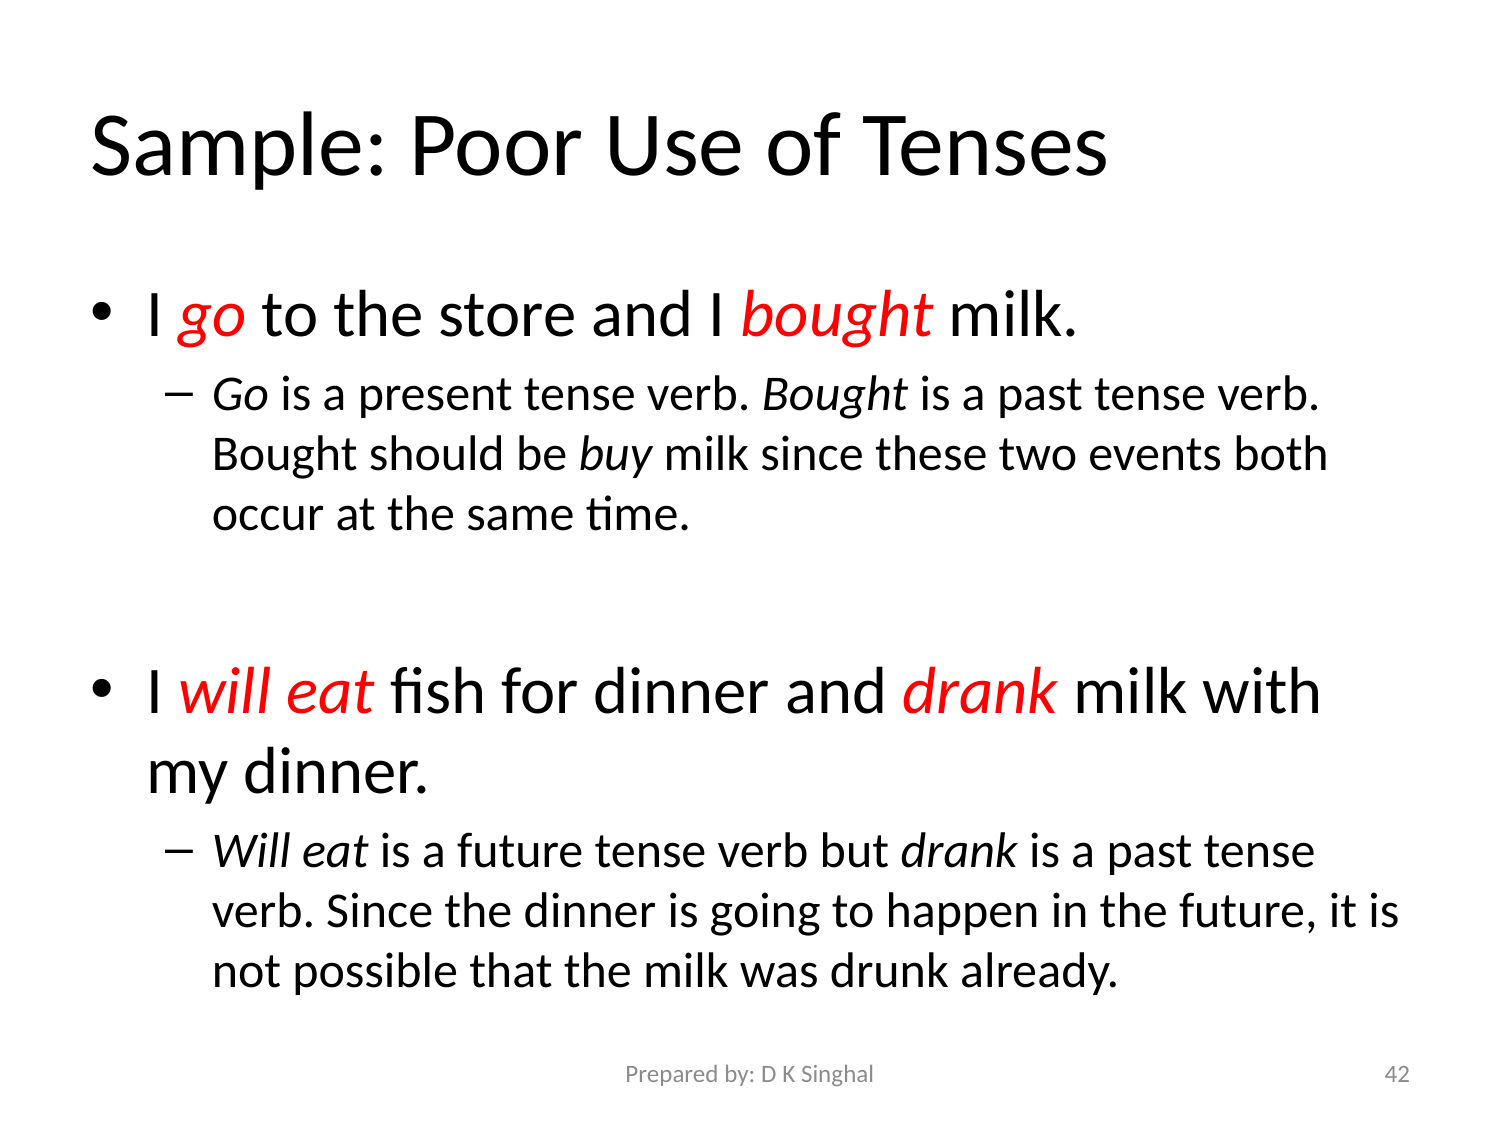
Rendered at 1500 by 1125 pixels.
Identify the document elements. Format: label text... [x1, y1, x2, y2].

list I go to the store and I bought milk. Go is a present tense verb. Bought is a past tense verb. Bought should be buy milk since these two events both occur at the same time. I will eat fish for dinner and drank milk with my dinner. Will eat is a future tense verb but drank is a past tense verb. Since the dinner is going to happen in the future, it is not possible that the milk was drunk already. [75, 262, 1425, 1005]
slide_number 42 [1074, 1042, 1425, 1103]
footer Prepared by: D K Singhal [512, 1042, 988, 1103]
title Sample: Poor Use of Tenses [75, 45, 1425, 233]
